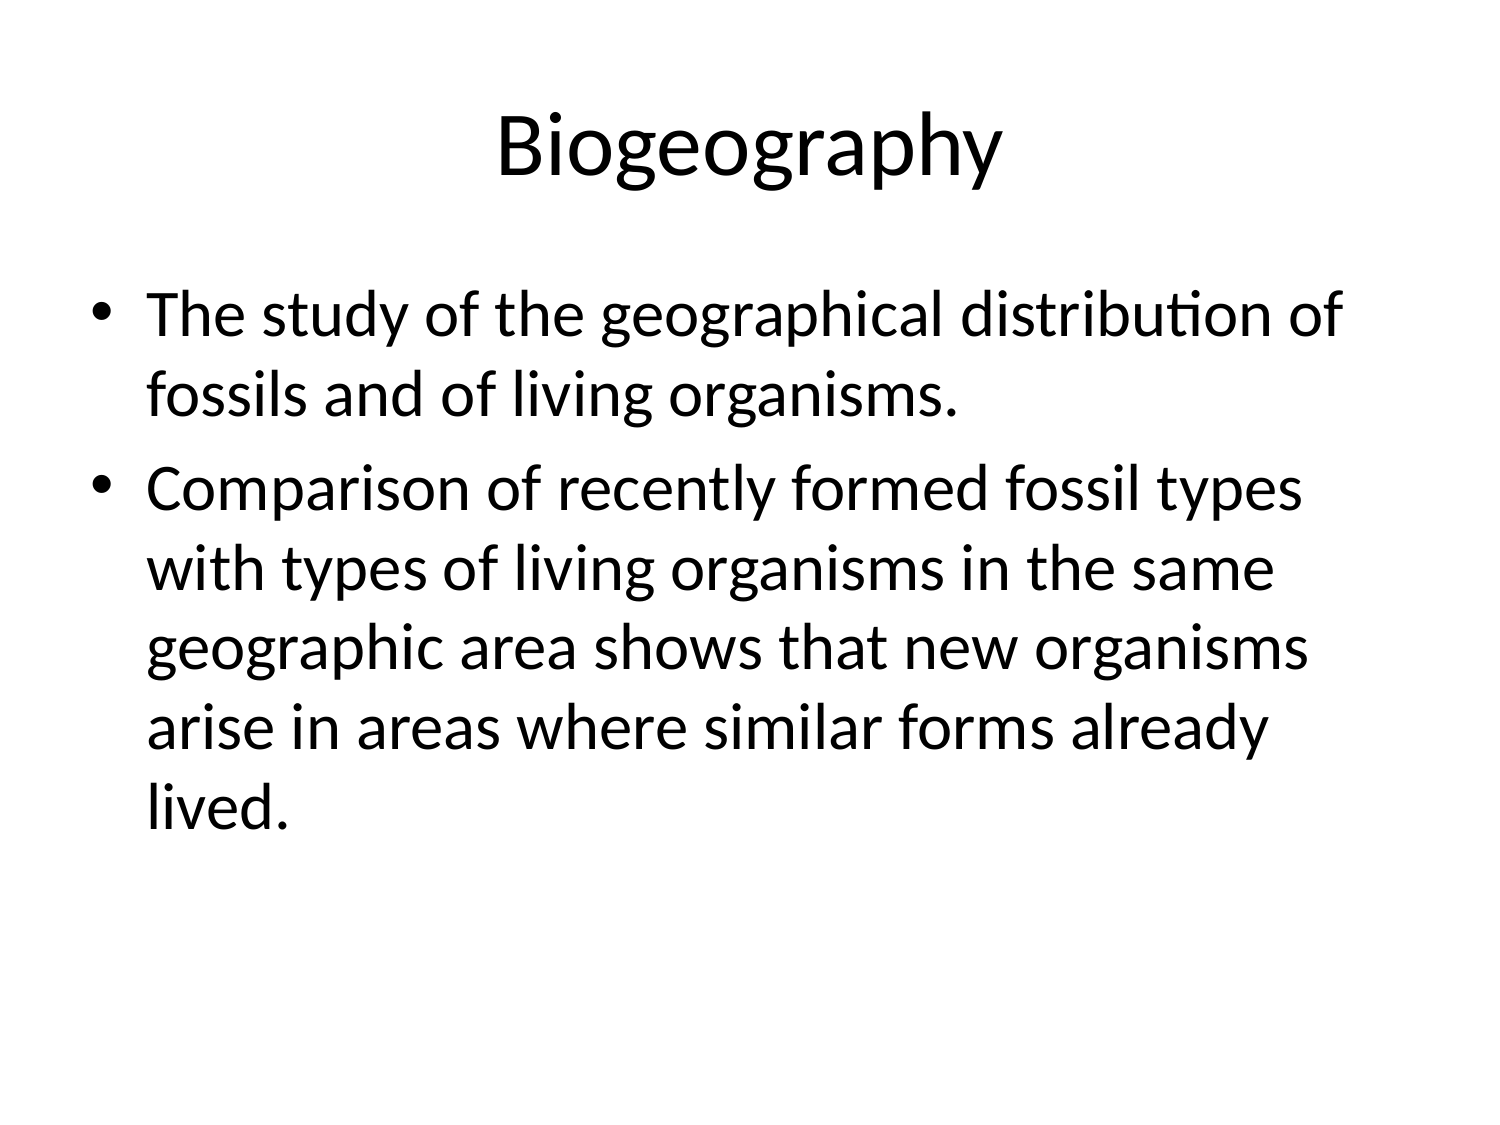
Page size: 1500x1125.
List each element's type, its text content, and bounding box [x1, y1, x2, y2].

title Biogeography [75, 45, 1425, 233]
list The study of the geographical distribution of fossils and of living organisms. Comparison of recently formed fossil types with types of living organisms in the same geographic area shows that new organisms arise in areas where similar forms already lived. [75, 262, 1425, 1005]
